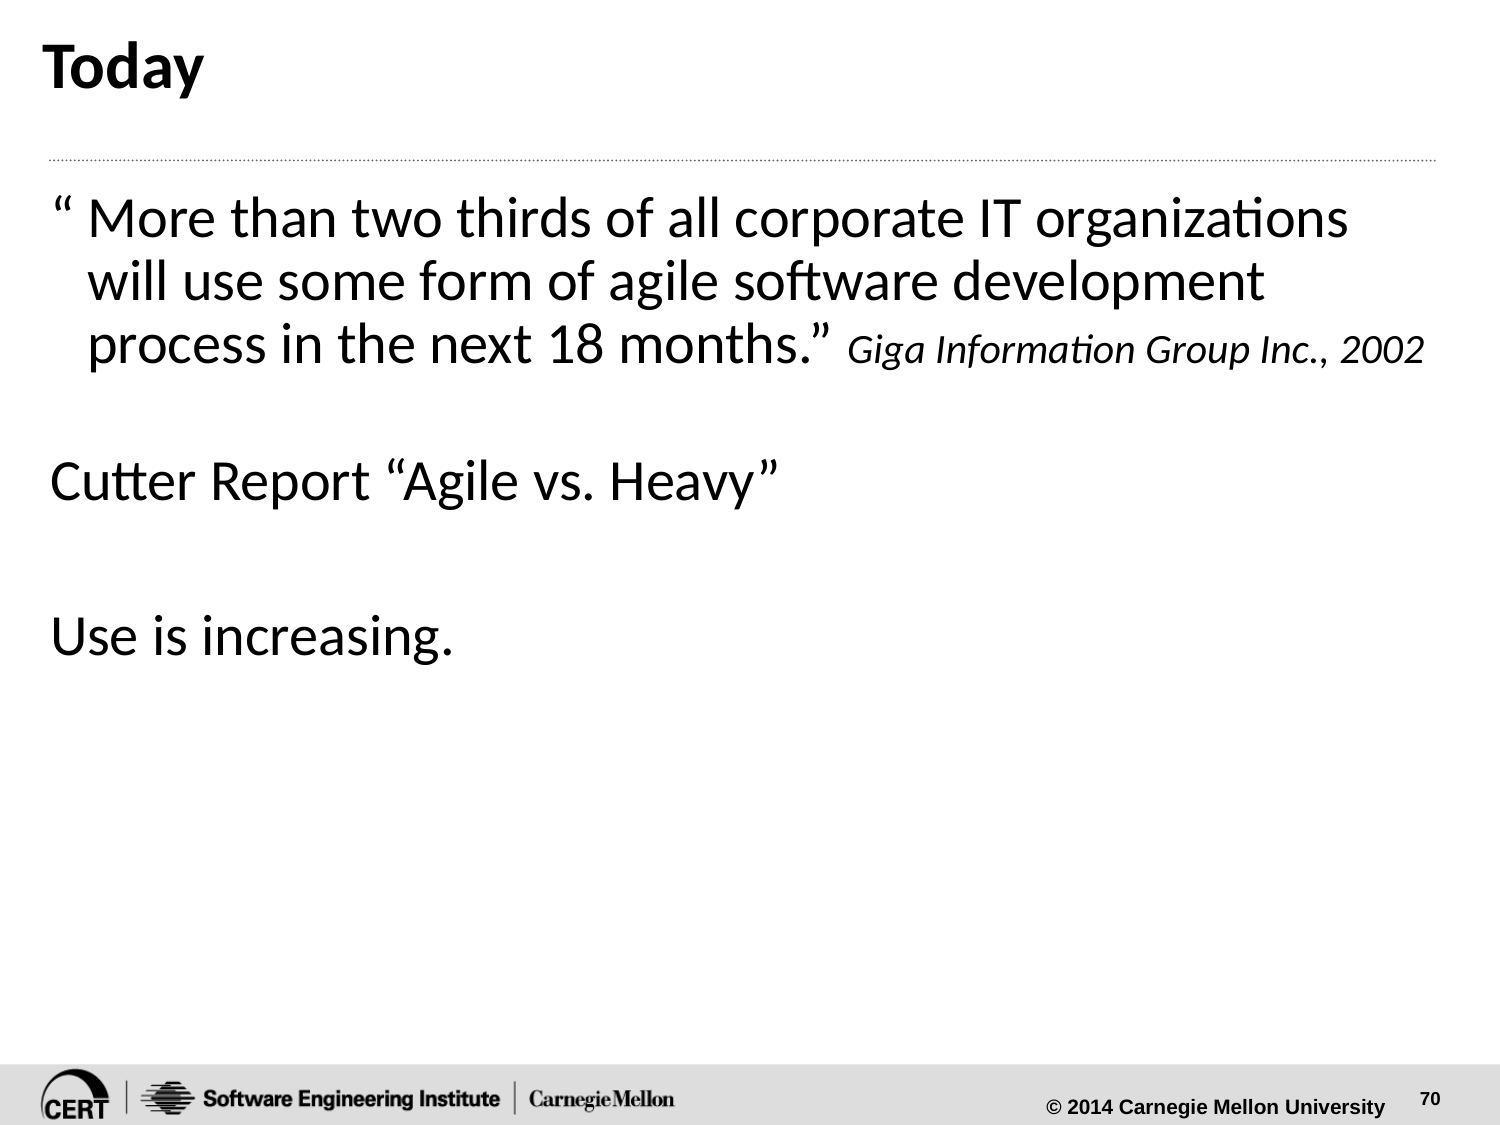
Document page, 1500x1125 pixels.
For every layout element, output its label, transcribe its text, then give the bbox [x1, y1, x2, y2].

picture [24, 1065, 688, 1125]
title Today [42, 37, 1434, 155]
list “ More than two thirds of all corporate IT organizations will use some form of agile software development process in the next 18 months.” Giga Information Group Inc., 2002 Cutter Report “Agile vs. Heavy” Use is increasing. [49, 187, 1438, 1001]
